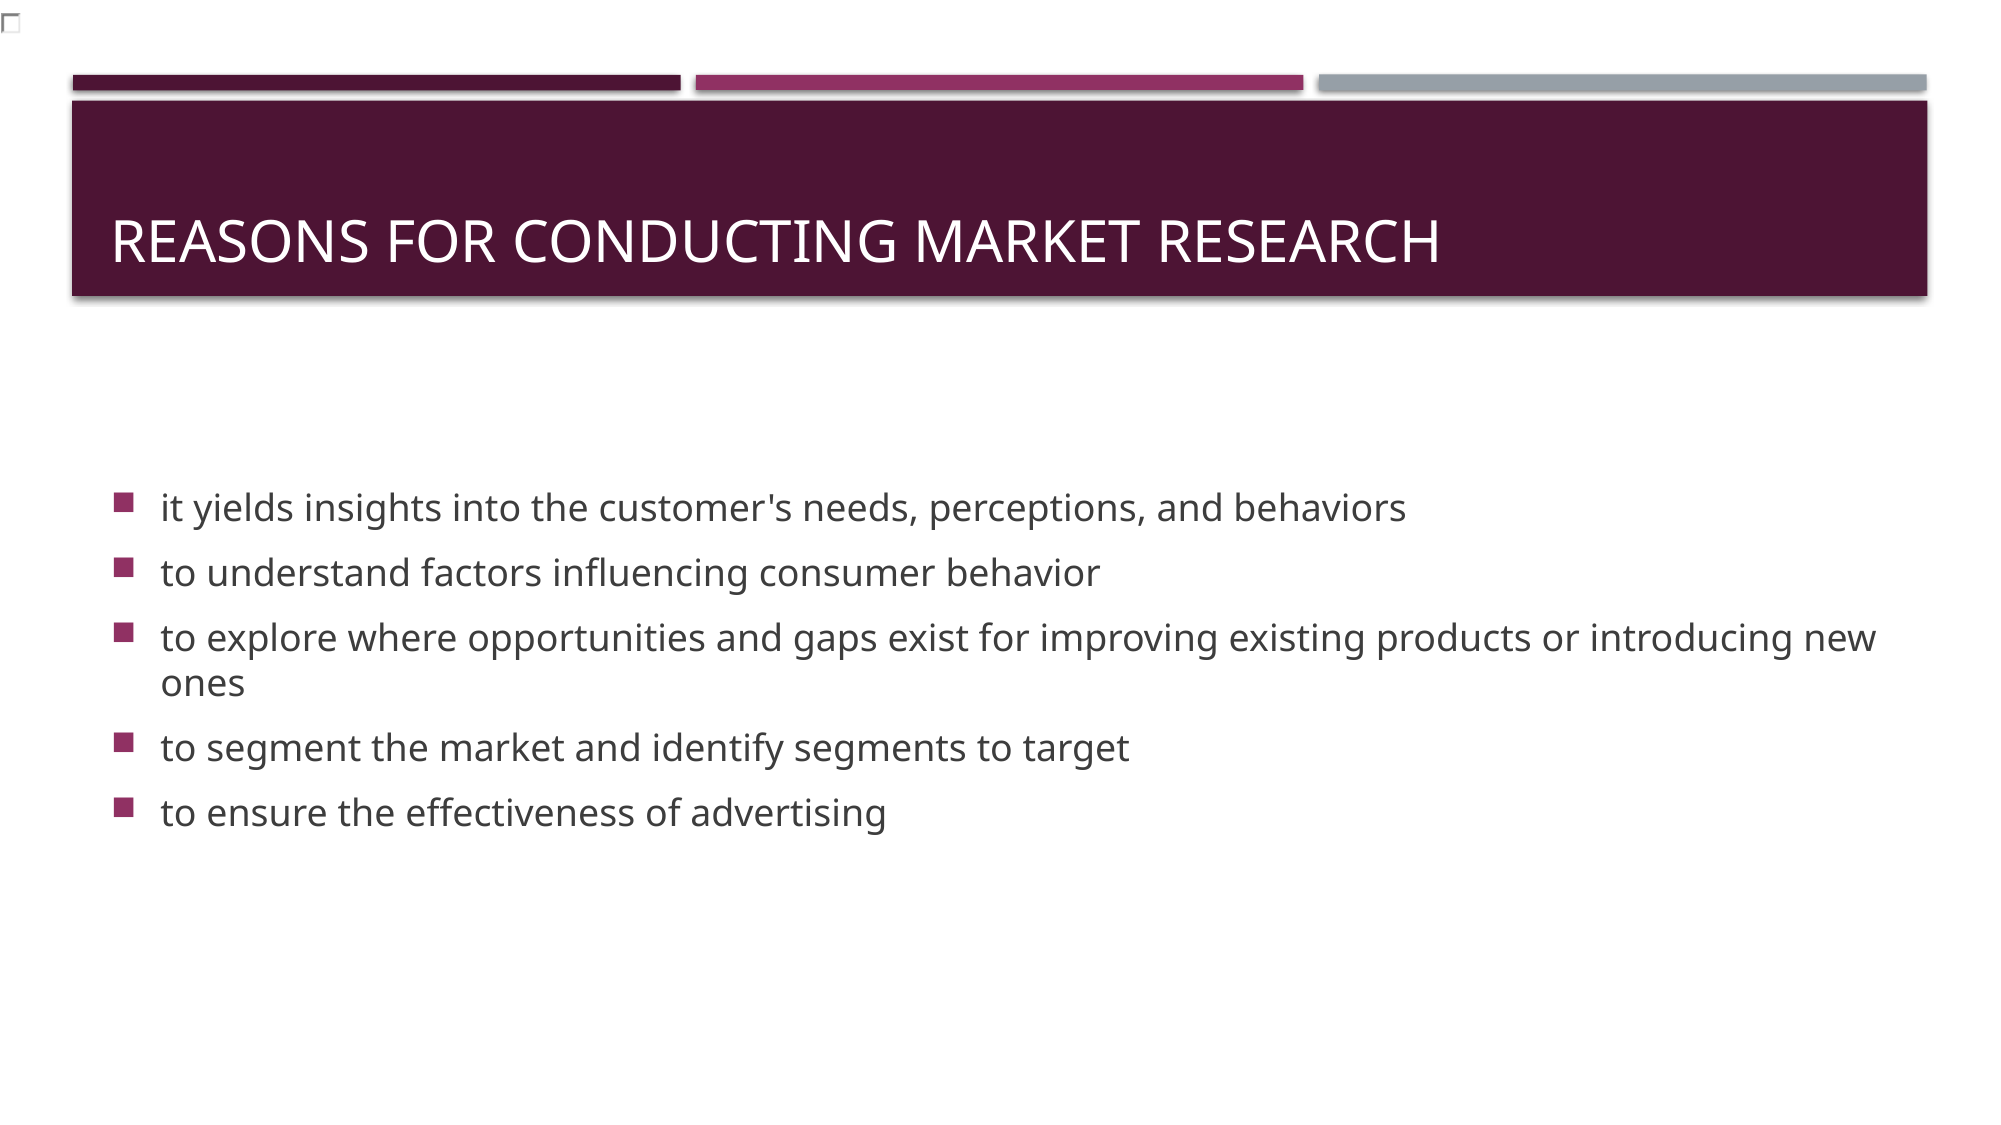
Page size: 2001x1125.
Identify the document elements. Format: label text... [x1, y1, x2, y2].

picture [0, 0, 226, 51]
title Reasons for conducting market research [95, 115, 1905, 282]
list it yields insights into the customer's needs, perceptions, and behaviors to understand factors influencing consumer behavior to explore where opportunities and gaps exist for improving existing products or introducing new ones to segment the market and identify segments to target to ensure the effectiveness of advertising [95, 357, 1905, 962]
